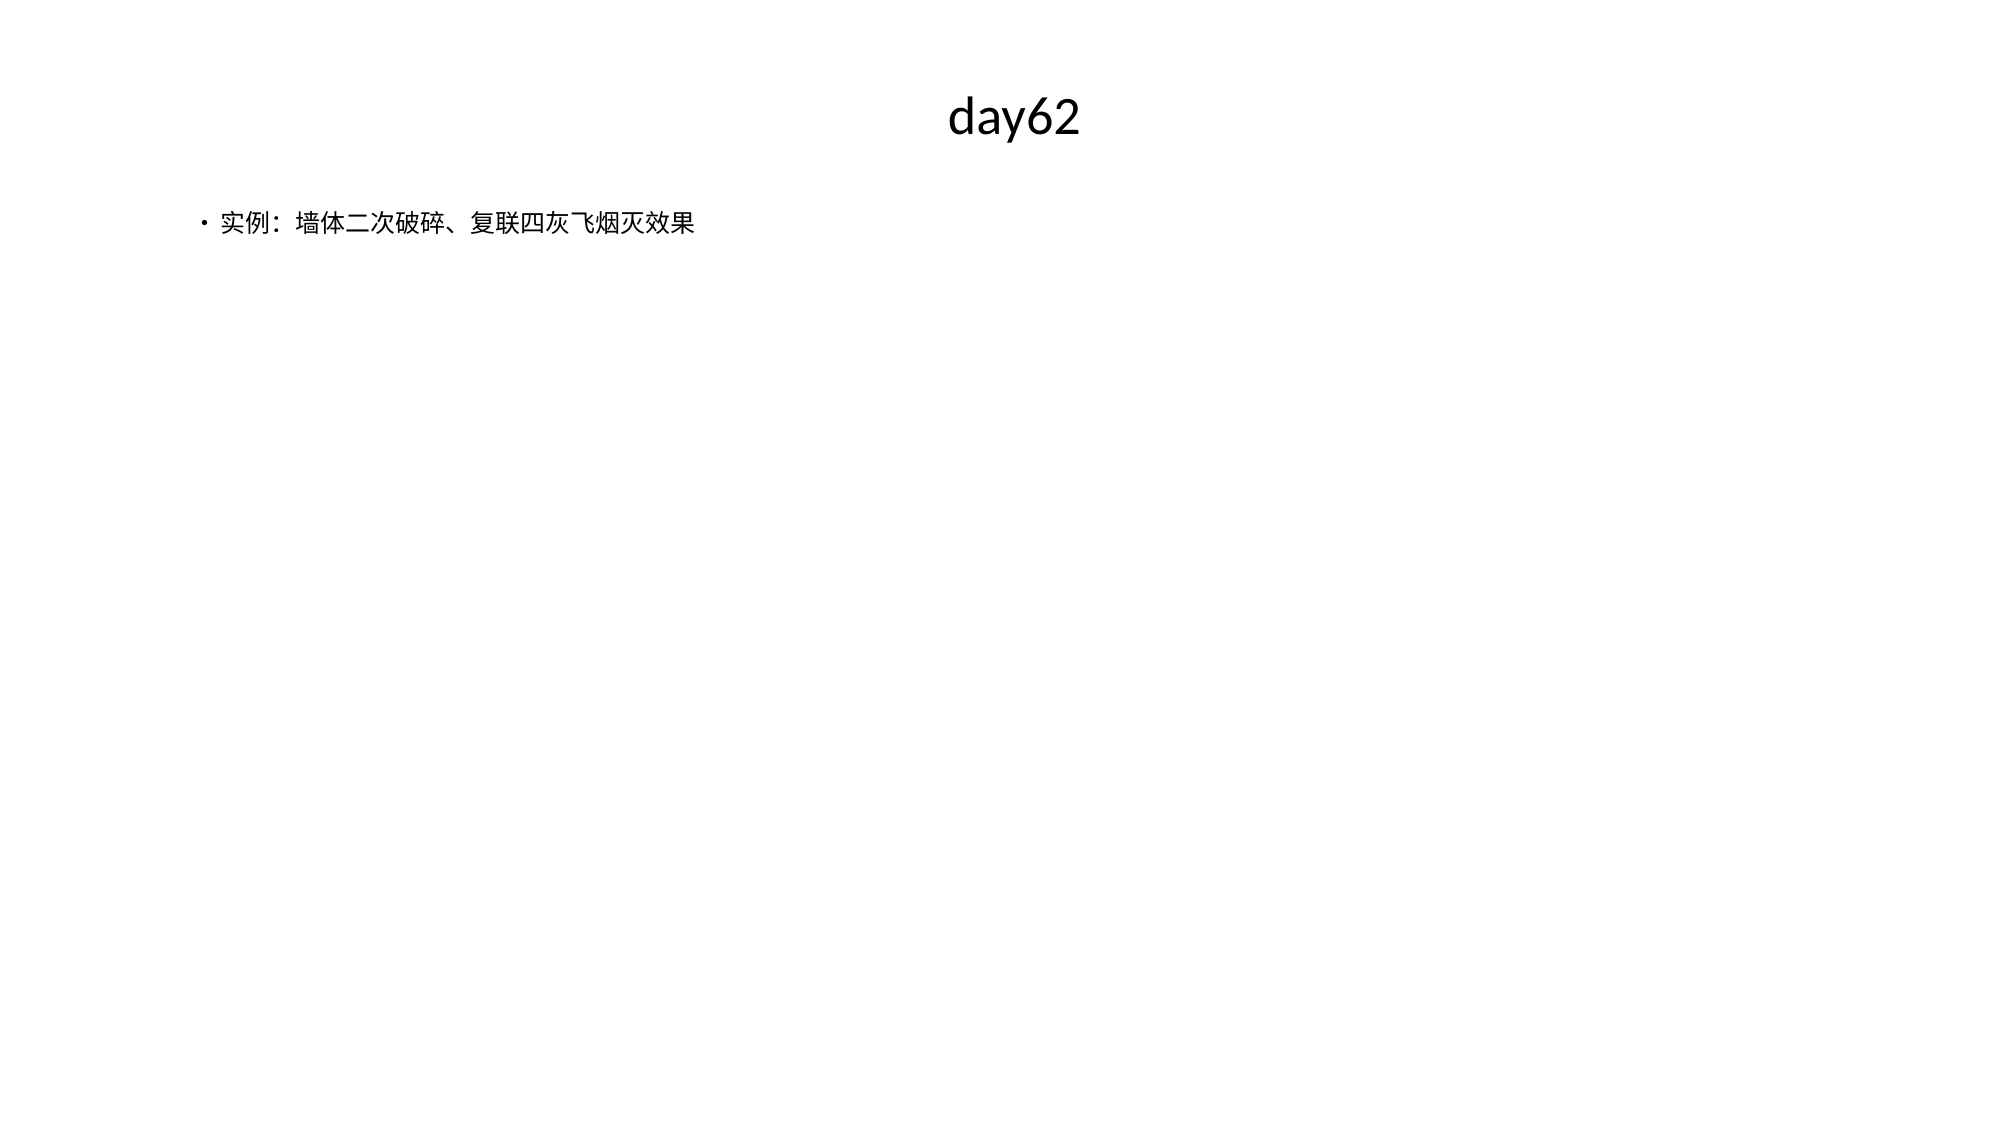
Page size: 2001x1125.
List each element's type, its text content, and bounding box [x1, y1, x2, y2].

subtitle • 实例：墙体二次破碎、复联四灰飞烟灭效果 [176, 203, 1815, 903]
title day62 [543, 41, 1486, 154]
